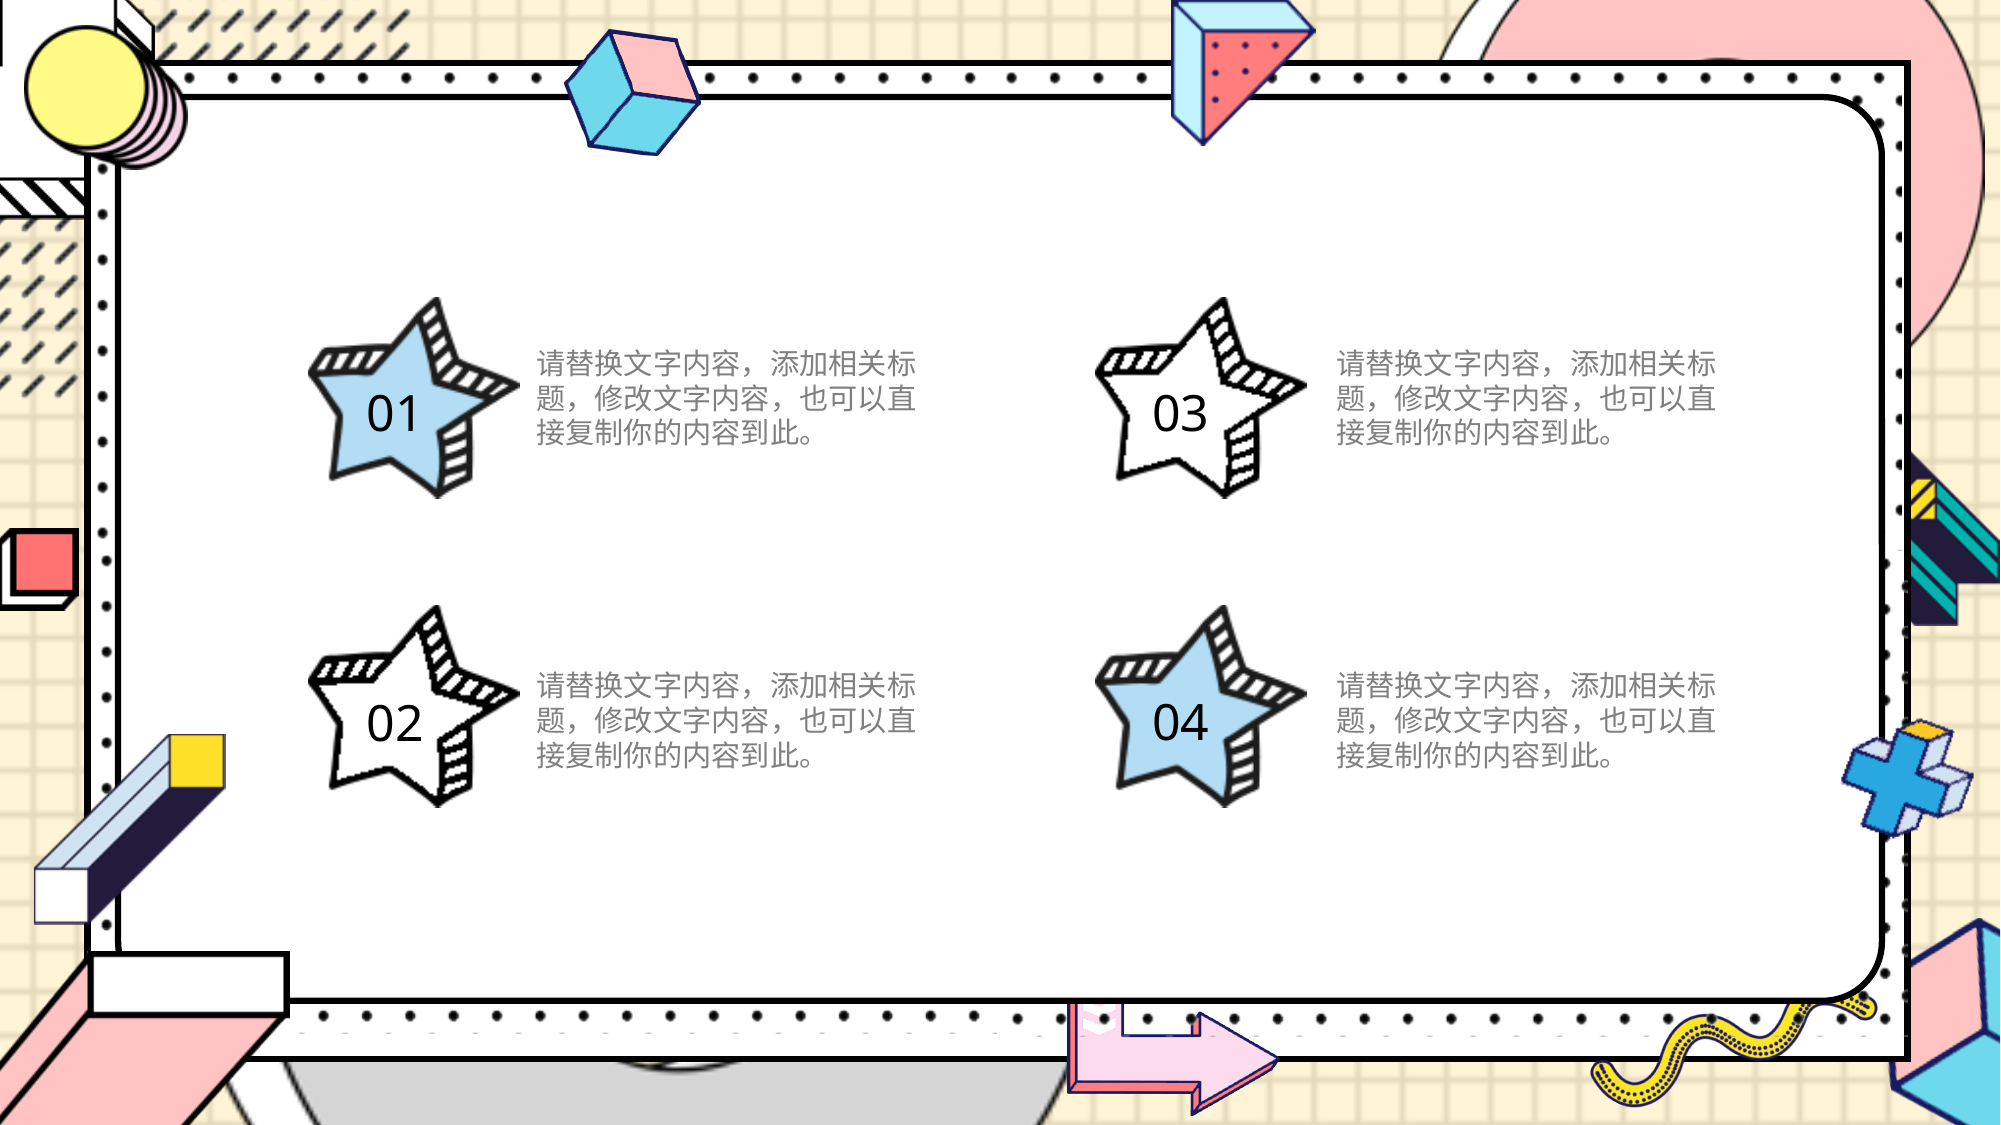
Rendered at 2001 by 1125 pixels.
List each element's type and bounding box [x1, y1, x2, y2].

picture [0, 220, 997, 1125]
text_box [1095, 297, 1737, 499]
text_box [308, 297, 937, 499]
text_box [1095, 605, 1737, 808]
text_box [308, 605, 937, 808]
picture [24, 0, 2001, 1125]
